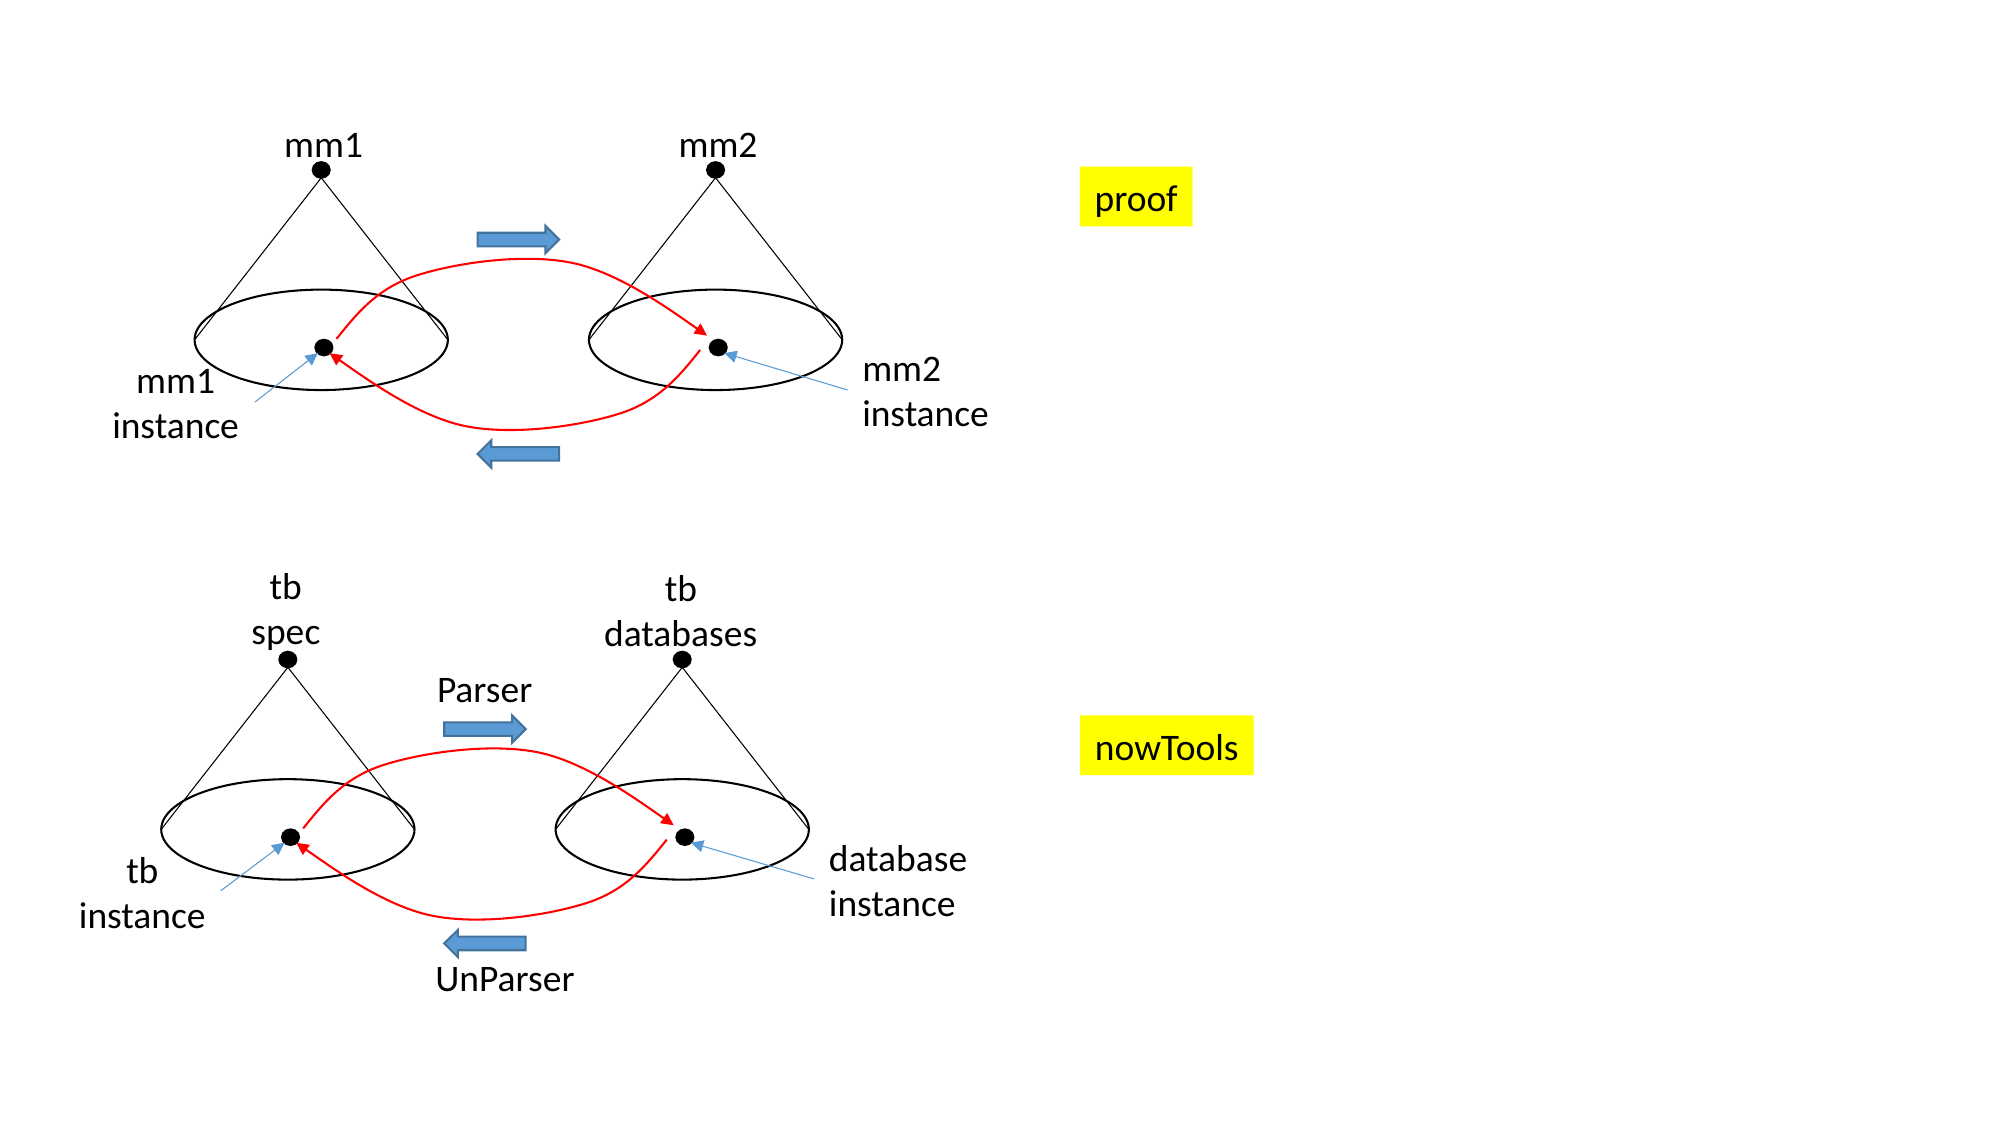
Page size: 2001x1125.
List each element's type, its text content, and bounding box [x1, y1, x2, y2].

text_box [96, 112, 1014, 468]
text_box nowTools [1080, 715, 1254, 776]
text_box proof [1079, 166, 1193, 227]
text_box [63, 554, 998, 1008]
